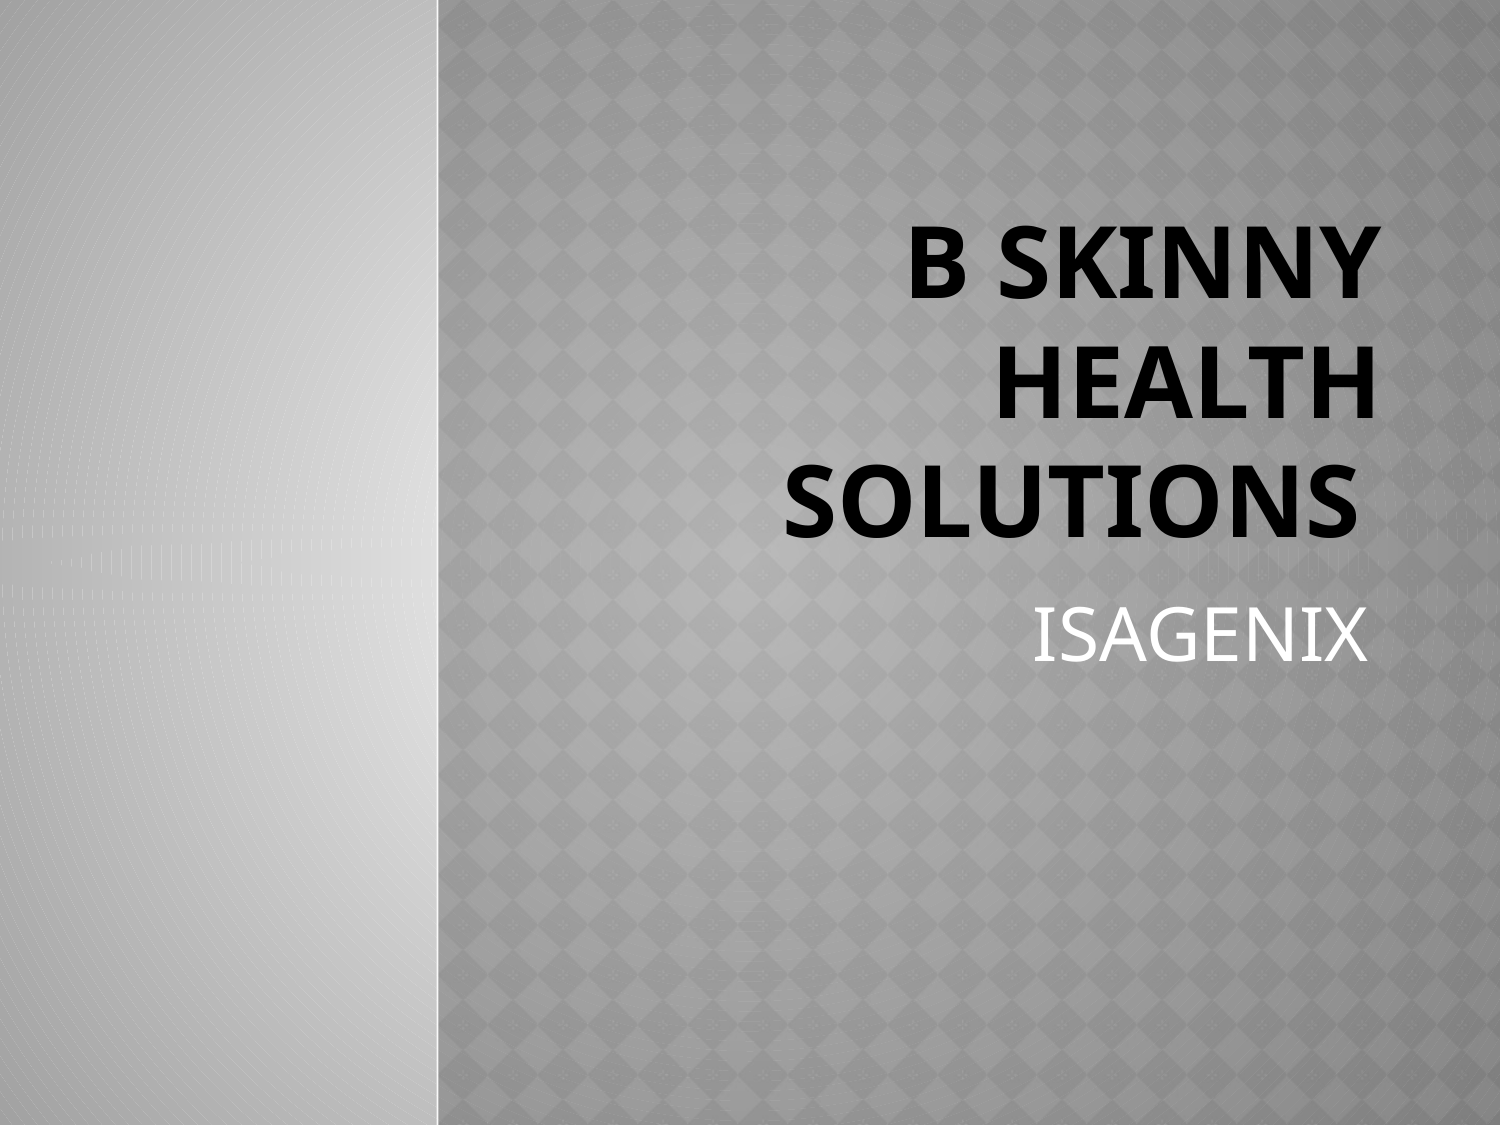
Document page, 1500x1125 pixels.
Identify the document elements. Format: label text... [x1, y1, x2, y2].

subtitle ISAGENIX [537, 586, 1377, 767]
title B Skinny Health Solutions [552, 87, 1390, 558]
